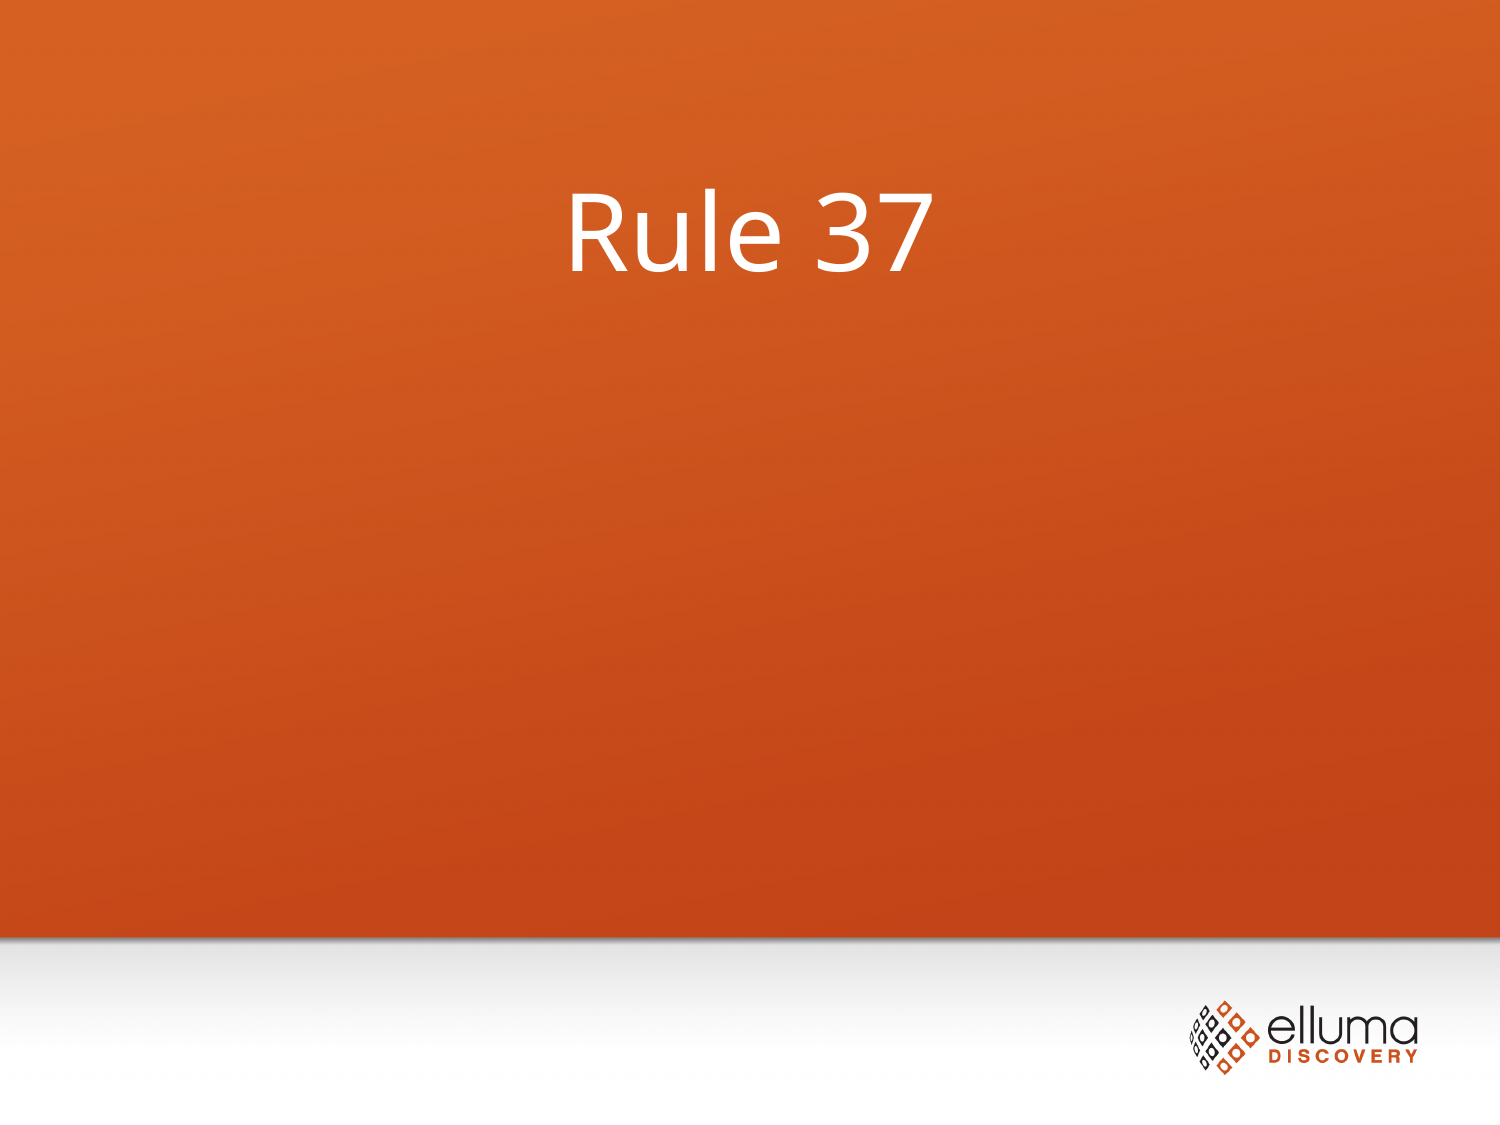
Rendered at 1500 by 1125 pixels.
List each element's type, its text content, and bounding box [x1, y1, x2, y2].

picture [0, 0, 1500, 1125]
title Rule 37 [75, 198, 1425, 584]
